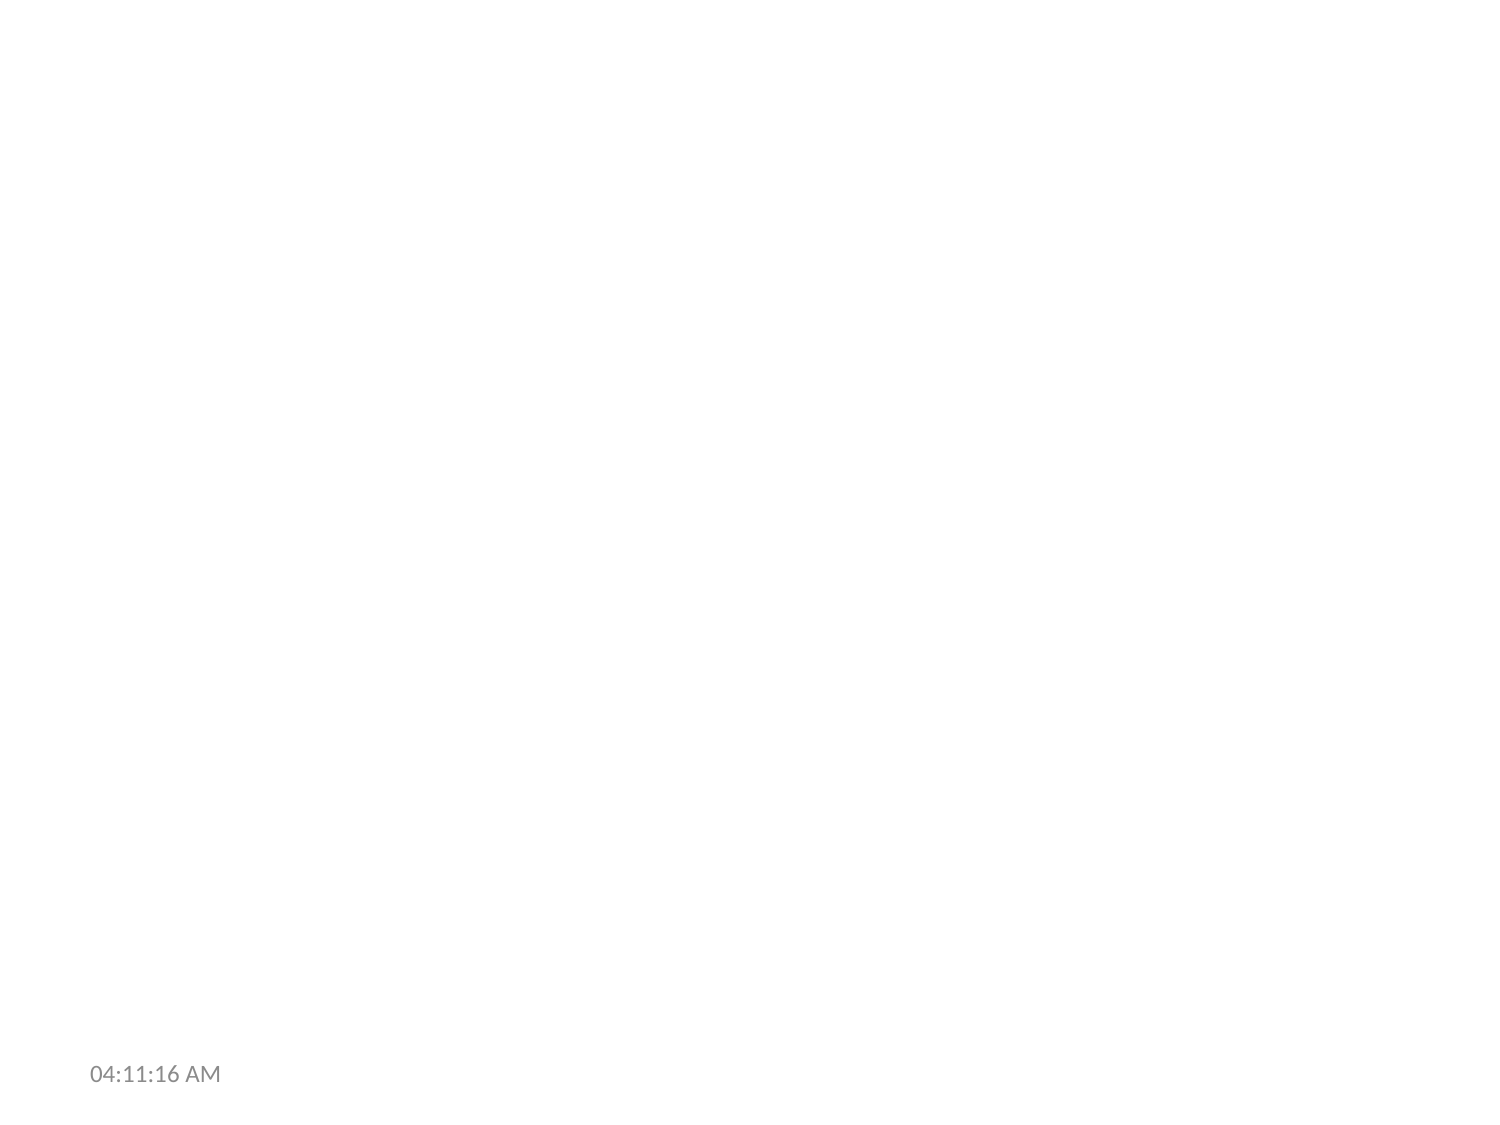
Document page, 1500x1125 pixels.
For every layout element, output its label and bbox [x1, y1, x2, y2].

slide_number [75, 1042, 425, 1103]
